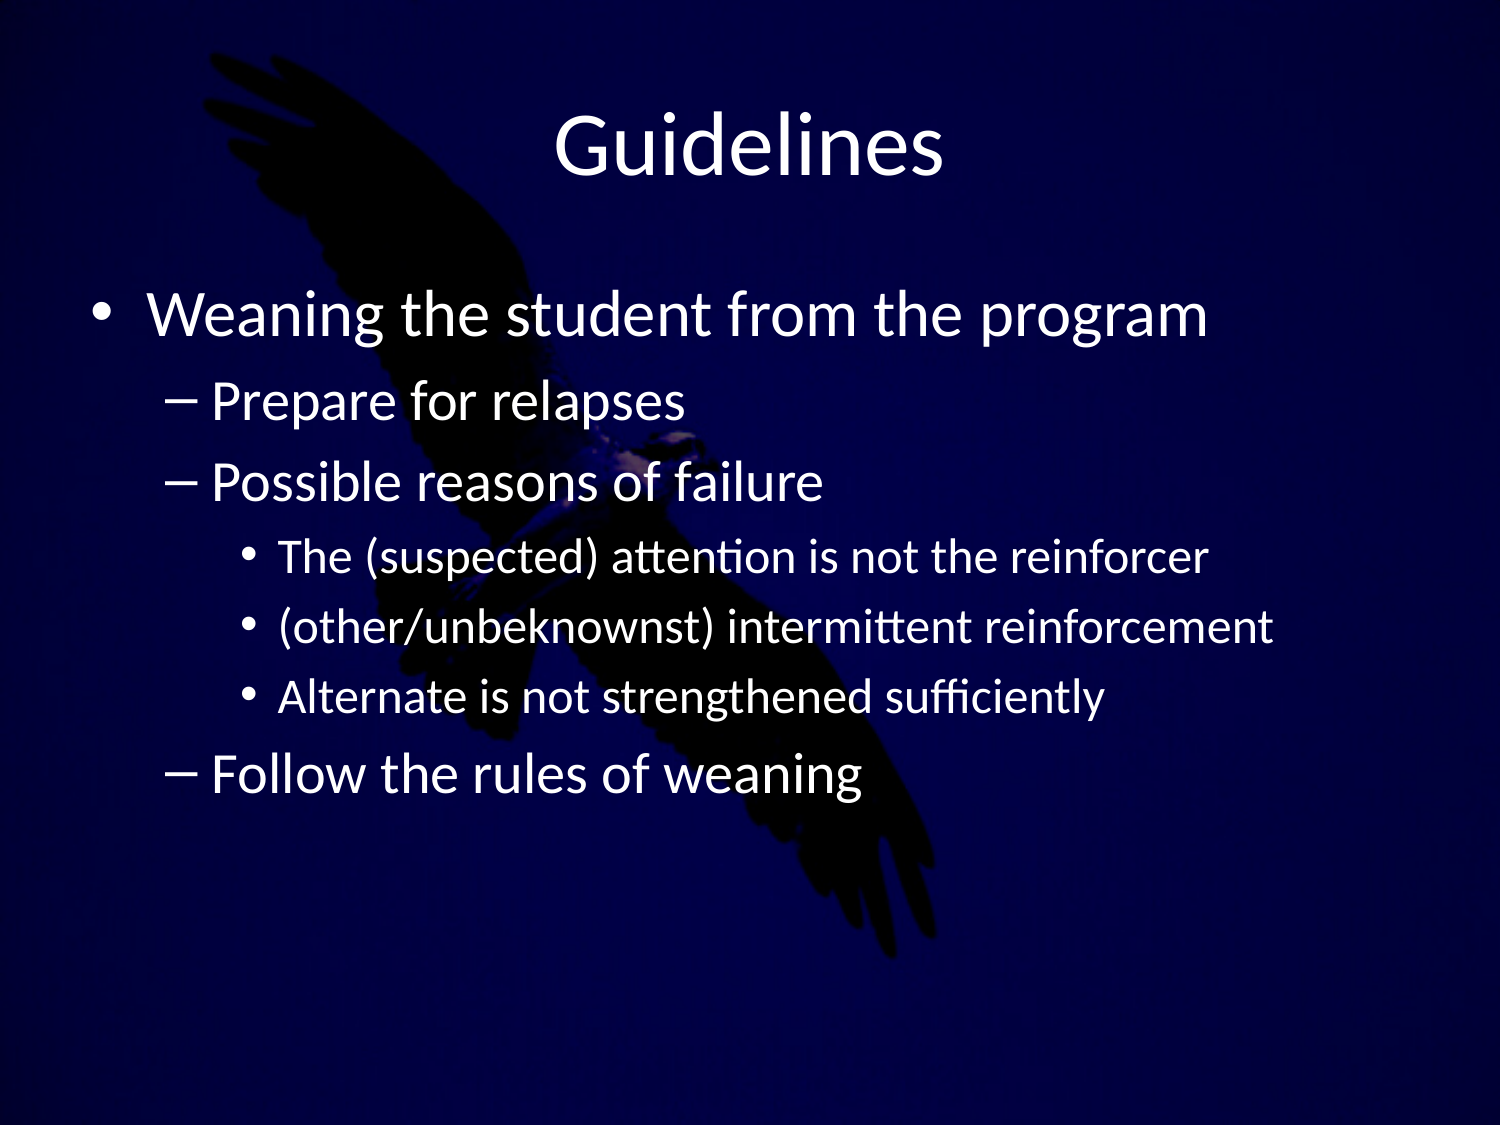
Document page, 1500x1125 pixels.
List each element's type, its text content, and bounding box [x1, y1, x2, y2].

picture [0, 0, 1500, 1125]
list Weaning the student from the program Prepare for relapses Possible reasons of failure The (suspected) attention is not the reinforcer (other/unbeknownst) intermittent reinforcement Alternate is not strengthened sufficiently Follow the rules of weaning [75, 262, 1425, 1005]
title Guidelines [75, 45, 1425, 233]
